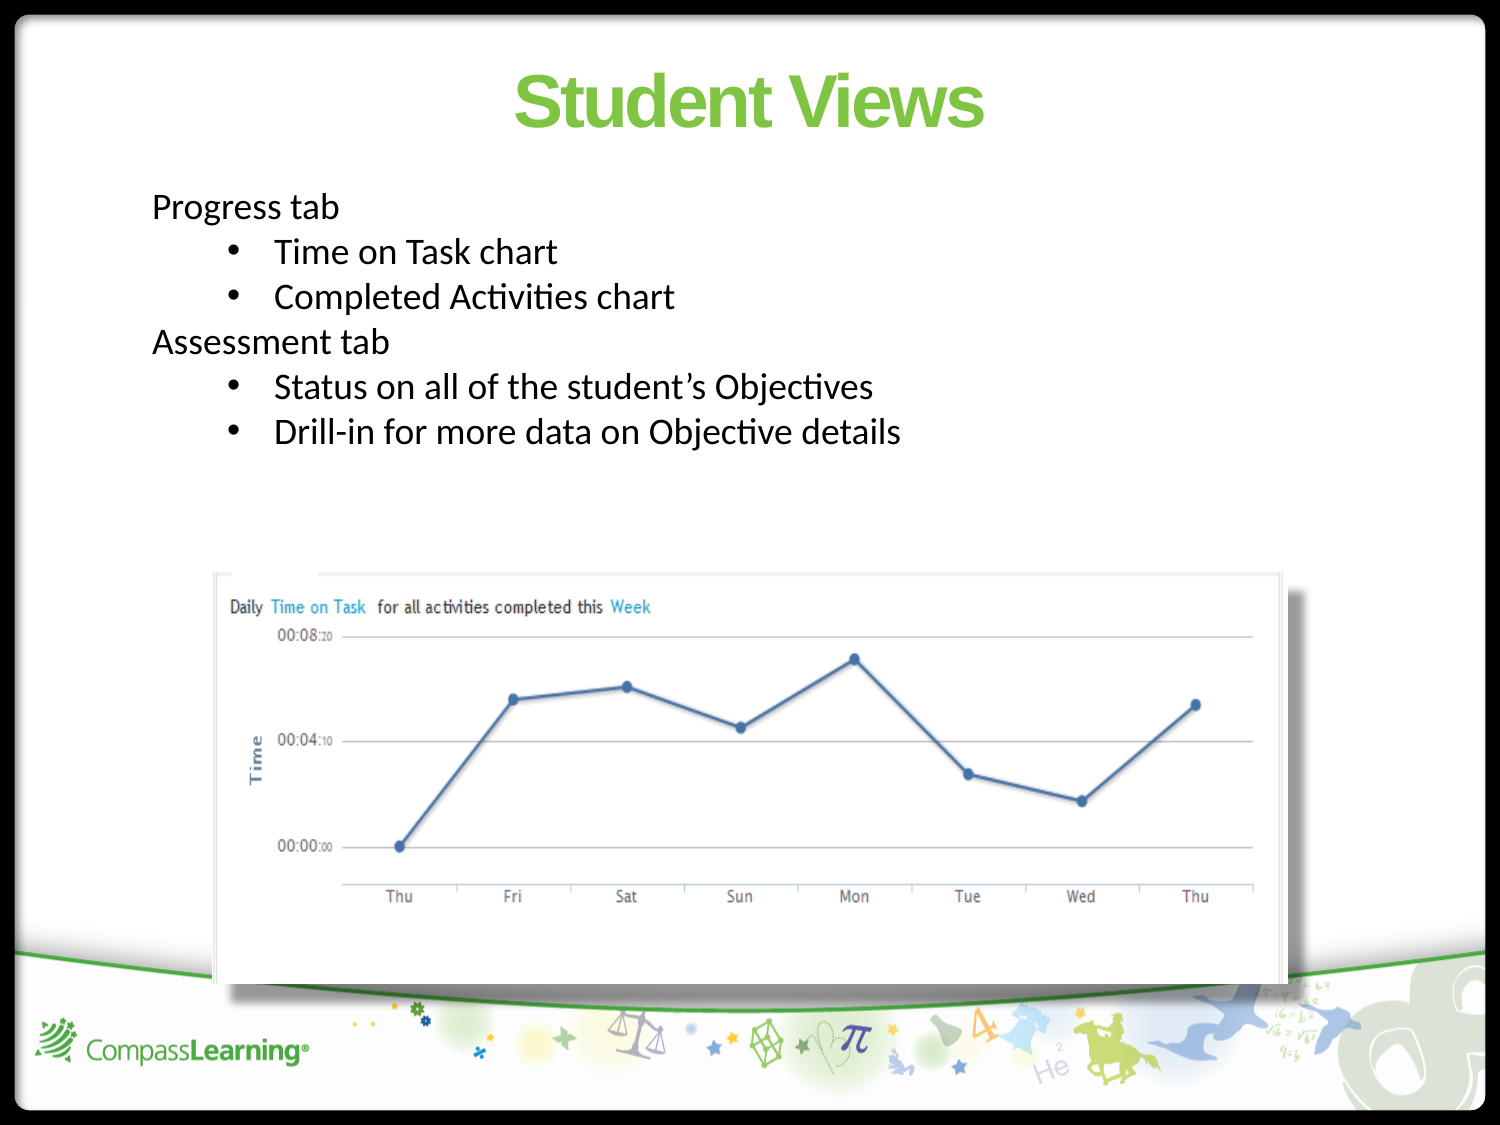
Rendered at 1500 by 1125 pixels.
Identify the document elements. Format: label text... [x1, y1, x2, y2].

title Student Views [75, 45, 1425, 175]
text_box Progress tab Time on Task chart Completed Activities chart Assessment tab Status on all of the student’s Objectives Drill-in for more data on Objective details [137, 174, 1188, 460]
picture [15, 572, 1485, 1110]
